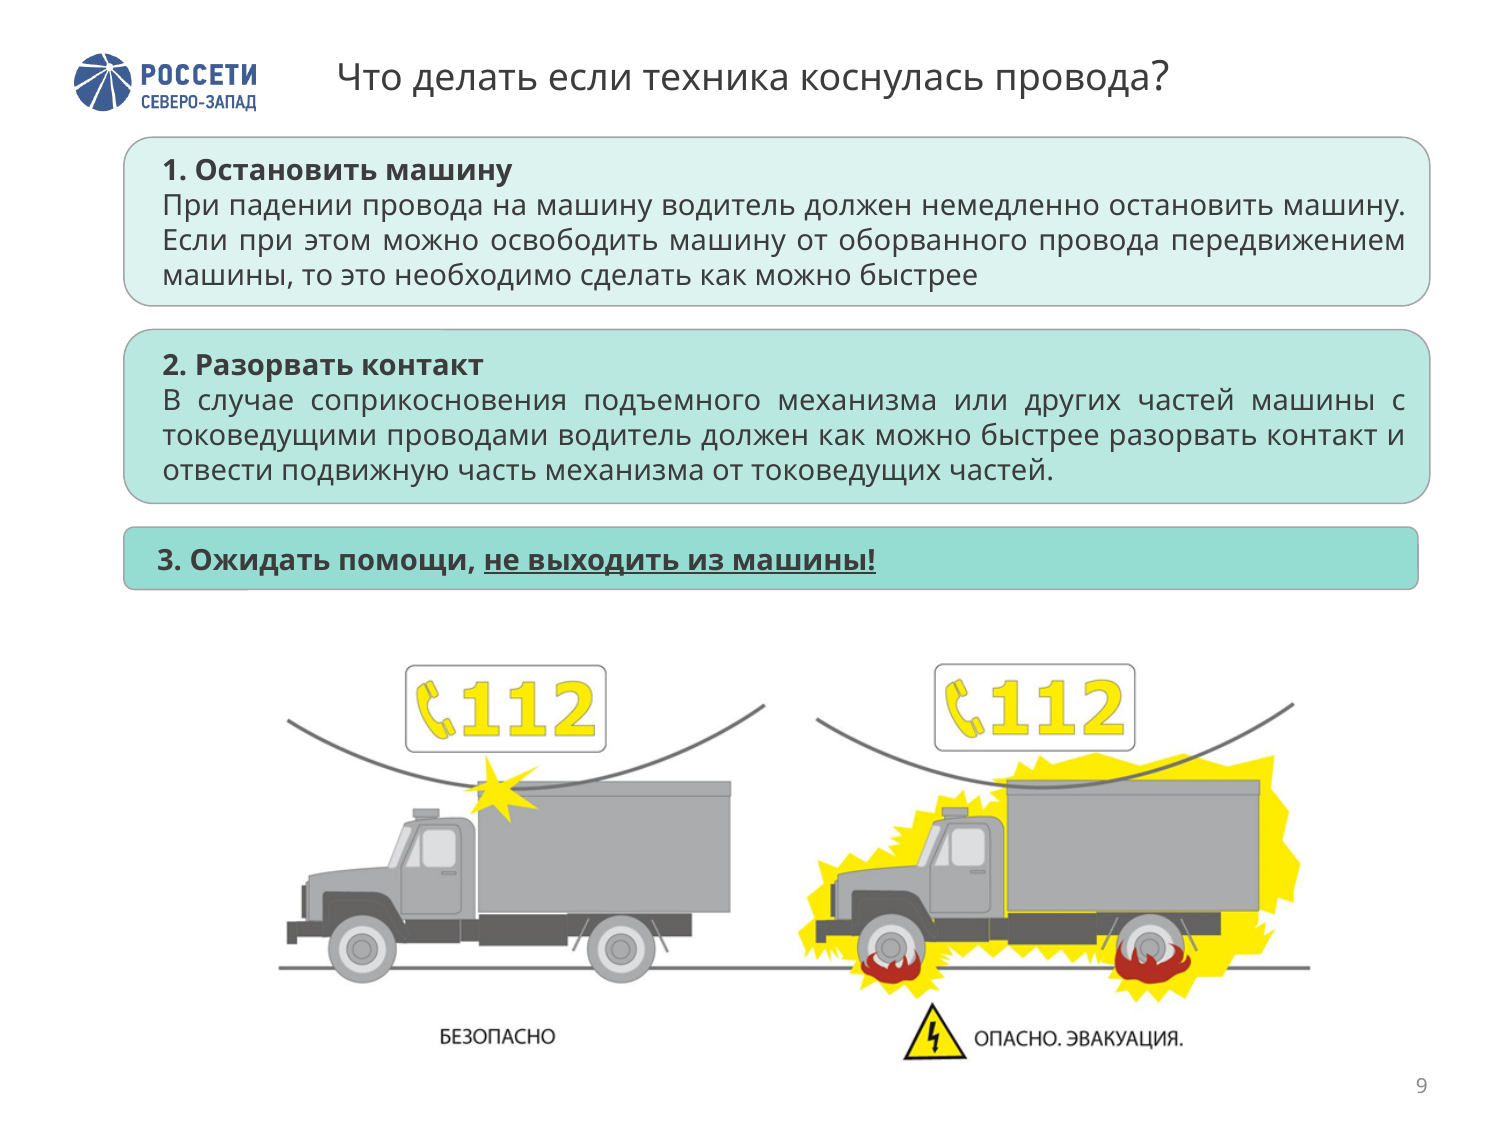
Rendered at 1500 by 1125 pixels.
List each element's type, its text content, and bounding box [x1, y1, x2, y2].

text_box 2. Разорвать контакт В случае соприкосновения подъемного механизма или других частей машины с токоведущими проводами водитель должен как можно быстрее разорвать контакт и отвести подвижную часть механизма от токоведущих частей. [121, 327, 1432, 506]
picture [74, 34, 256, 131]
title Что делать если техника коснулась провода? [336, 54, 1317, 117]
text_box 3. Ожидать помощи, не выходить из машины! [121, 524, 1421, 592]
text_box 1. Остановить машину При падении провода на машину водитель должен немедленно остановить машину. Если при этом можно освободить машину от оборванного провода передвижением машины, то это необходимо сделать как можно быстрее [121, 135, 1432, 309]
picture [229, 644, 1360, 1079]
